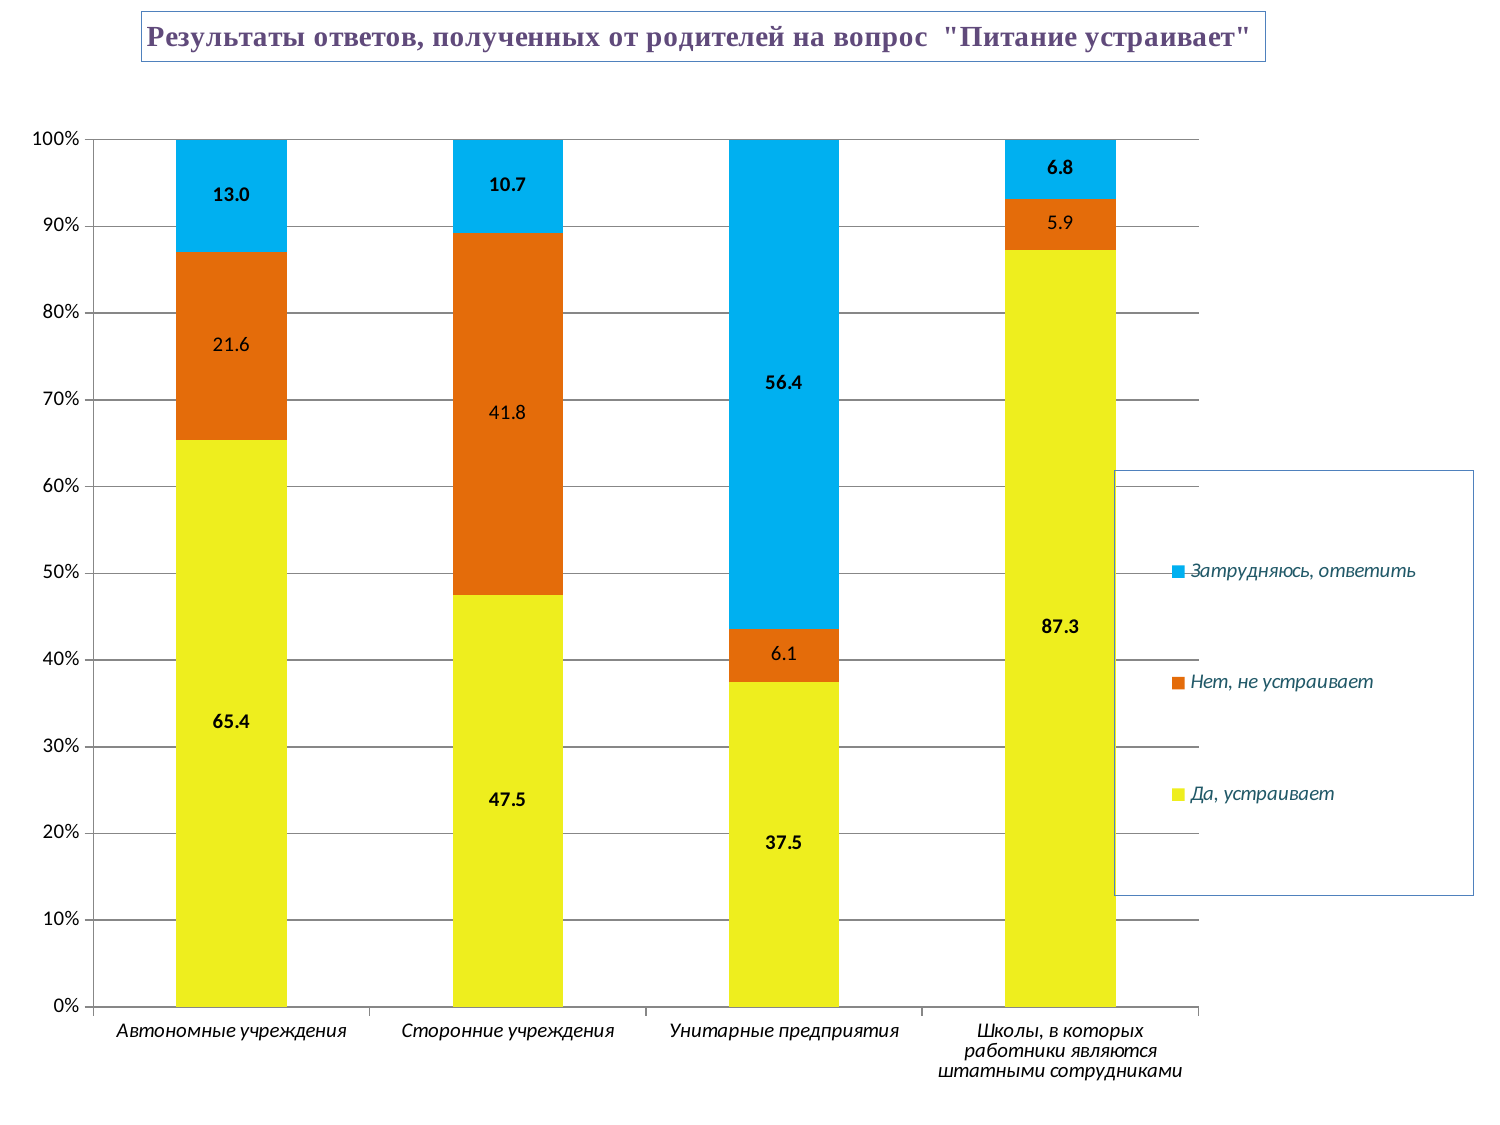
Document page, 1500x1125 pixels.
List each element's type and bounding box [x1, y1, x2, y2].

chart [0, 0, 1500, 1125]
